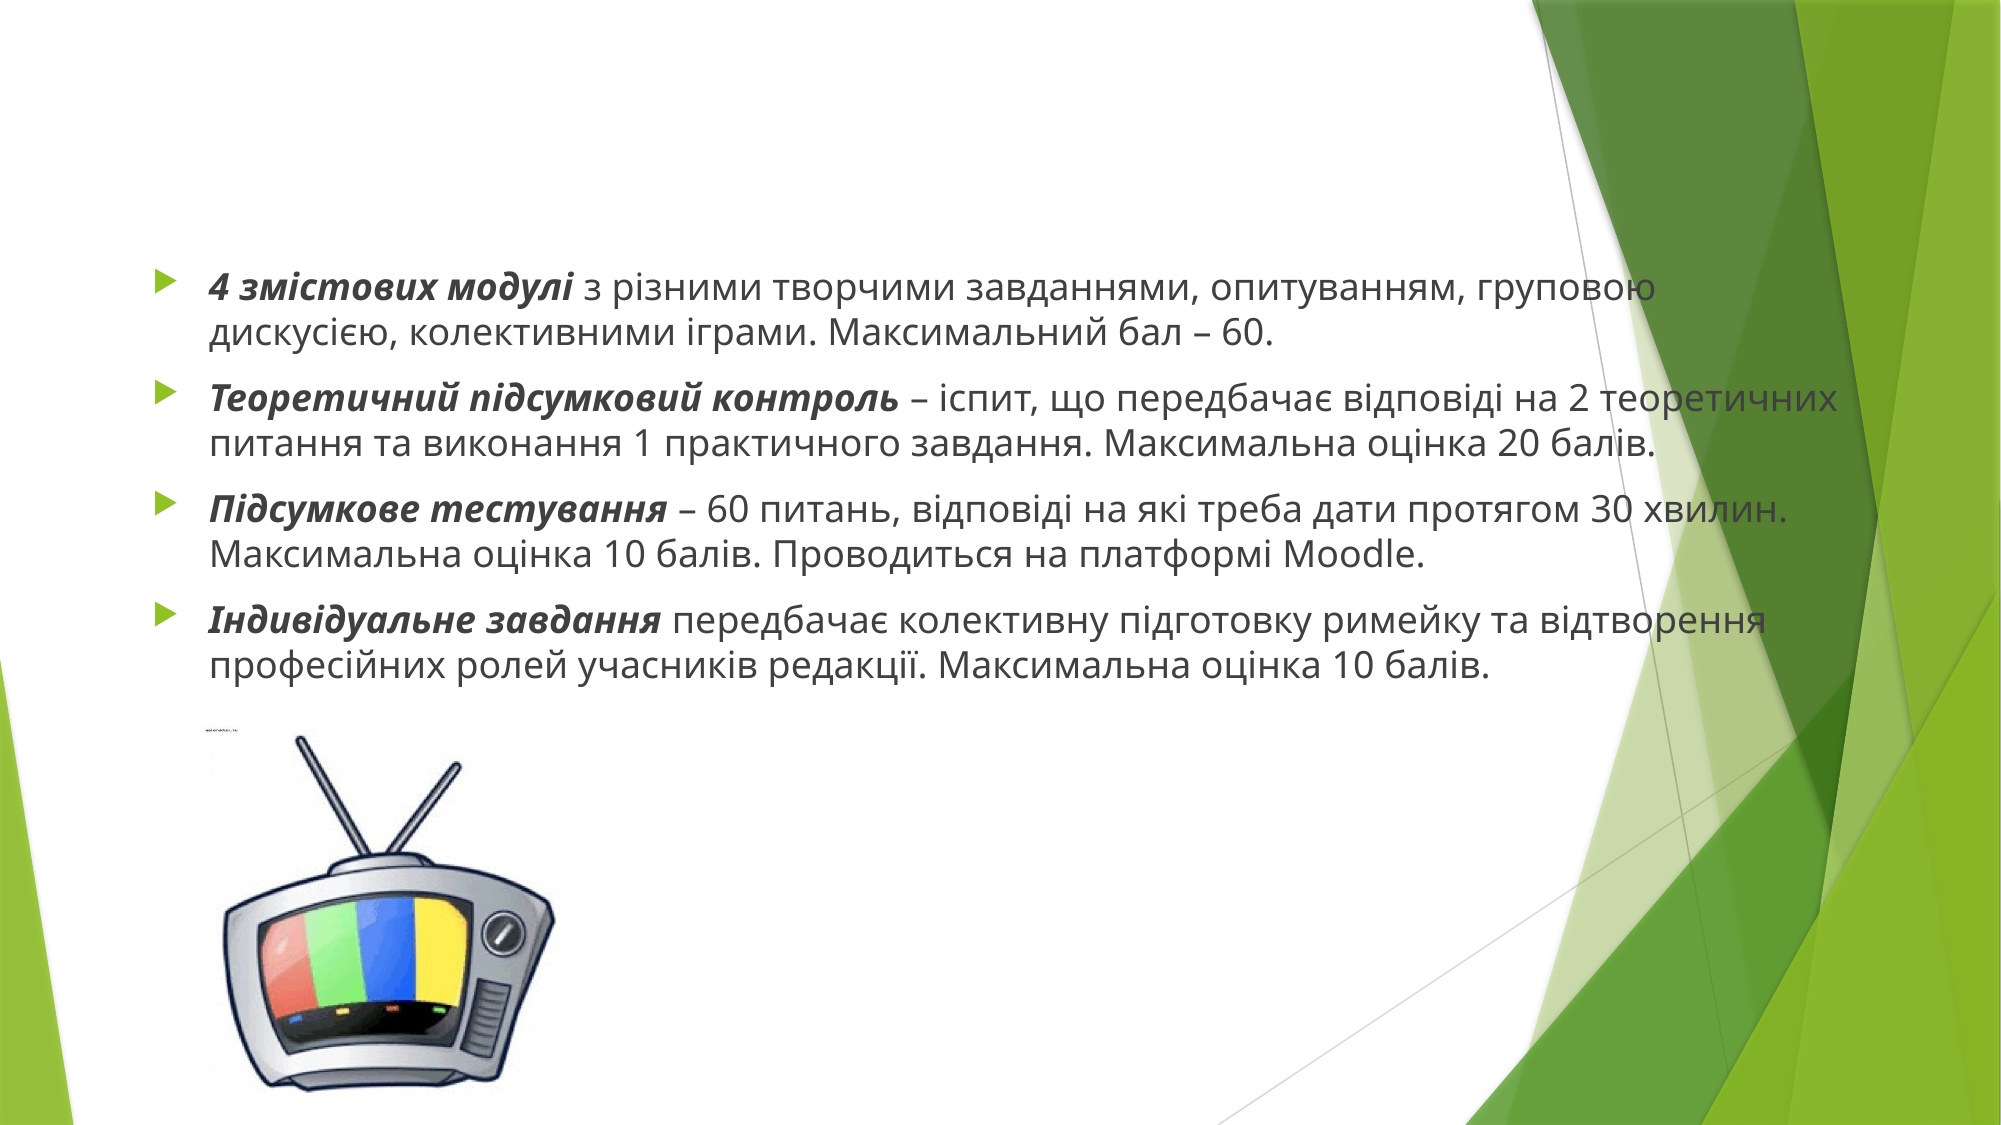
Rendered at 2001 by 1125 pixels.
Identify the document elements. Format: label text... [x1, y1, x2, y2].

picture [202, 724, 574, 1104]
list 4 змістових модулі з різними творчими завданнями, опитуванням, груповою дискусією, колективними іграми. Максимальний бал – 60. Теоретичний підсумковий контроль – іспит, що передбачає відповіді на 2 теоретичних питання та виконання 1 практичного завдання. Максимальна оцінка 20 балів. Підсумкове тестування – 60 питань, відповіді на які треба дати протягом 30 хвилин. Максимальна оцінка 10 балів. Проводиться на платформі Moodle. Індивідуальне завдання передбачає колективну підготовку римейку та відтворення професійних ролей учасників редакції. Максимальна оцінка 10 балів. [137, 255, 1863, 1014]
